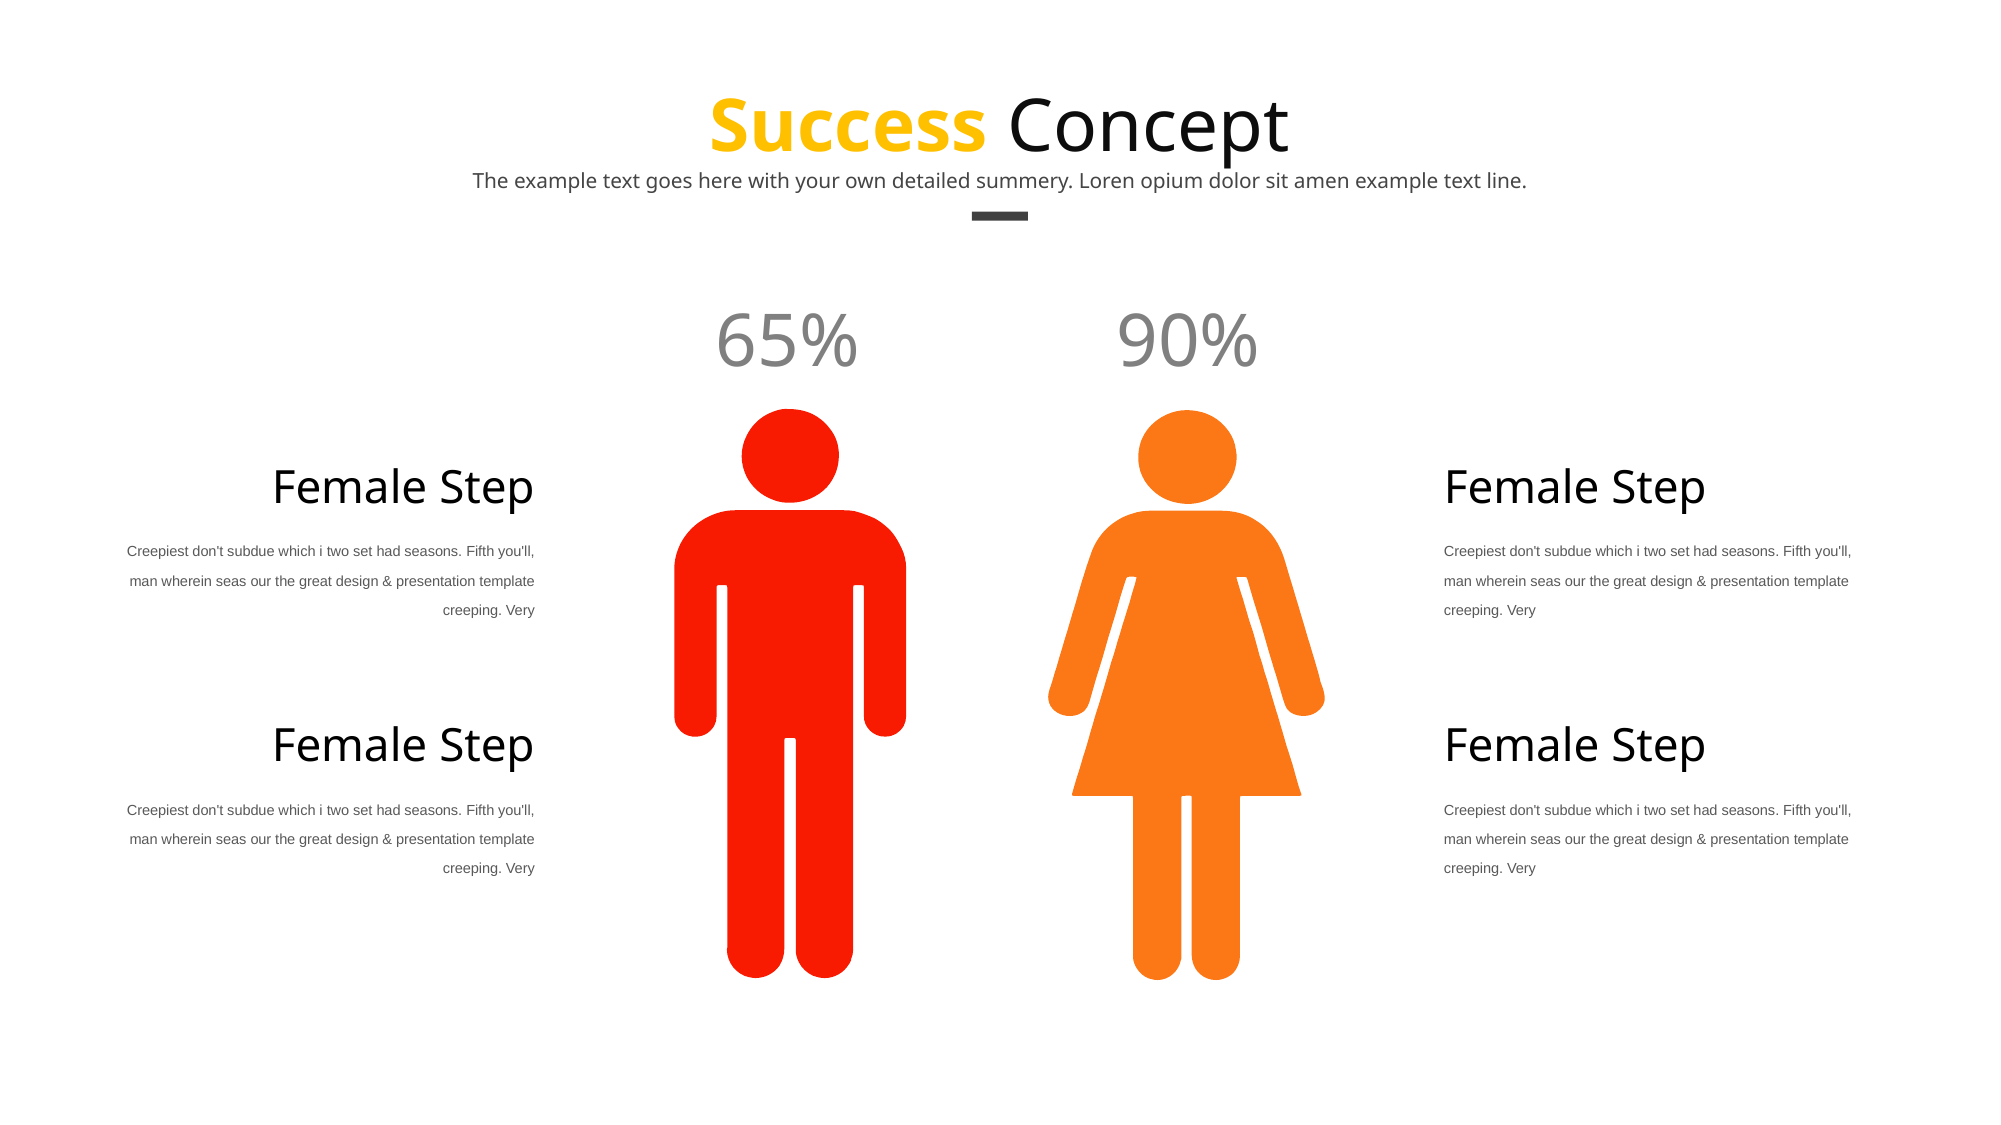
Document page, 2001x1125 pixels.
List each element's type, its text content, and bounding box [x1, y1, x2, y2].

text_box Creepiest don't subdue which i two set had seasons. Fifth you'll, man wherein seas our the great design & presentation template creeping. Very [108, 781, 550, 884]
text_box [1428, 449, 1871, 882]
text_box [971, 210, 1029, 222]
text_box Female Step [174, 450, 550, 520]
text_box Creepiest don't subdue which i two set had seasons. Fifth you'll, man wherein seas our the great design & presentation template creeping. Very [108, 523, 550, 626]
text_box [674, 407, 1326, 981]
text_box 65% [673, 285, 902, 389]
text_box Success Concept [137, 80, 1863, 163]
text_box 90% [1074, 285, 1303, 389]
text_box Female Step [174, 708, 550, 778]
text_box The example text goes here with your own detailed summery. Loren opium dolor sit amen example text line. [407, 160, 1593, 201]
